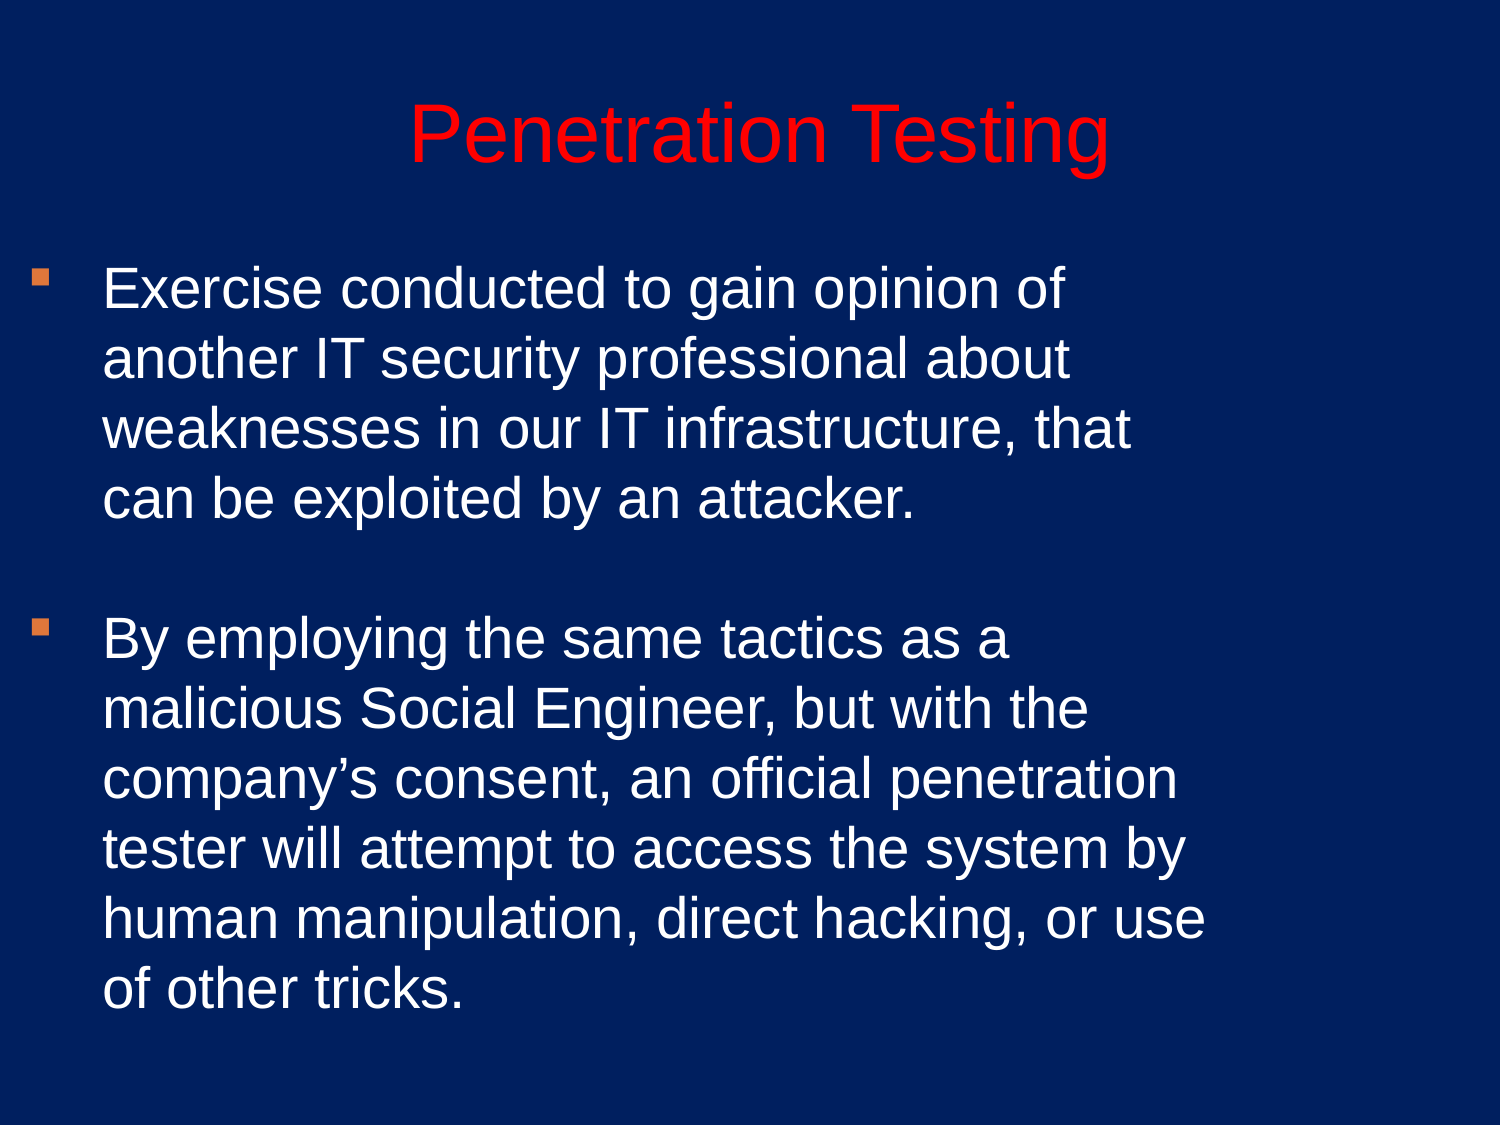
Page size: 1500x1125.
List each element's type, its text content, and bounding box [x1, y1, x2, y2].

title Penetration Testing [44, 53, 1456, 267]
text_box Exercise conducted to gain opinion of another IT security professional about weaknesses in our IT infrastructure, that can be exploited by an attacker. By employing the same tactics as a malicious Social Engineer, but with the company’s consent, an official penetration tester will attempt to access the system by human manipulation, direct hacking, or use of other tricks. [24, 249, 1214, 1125]
